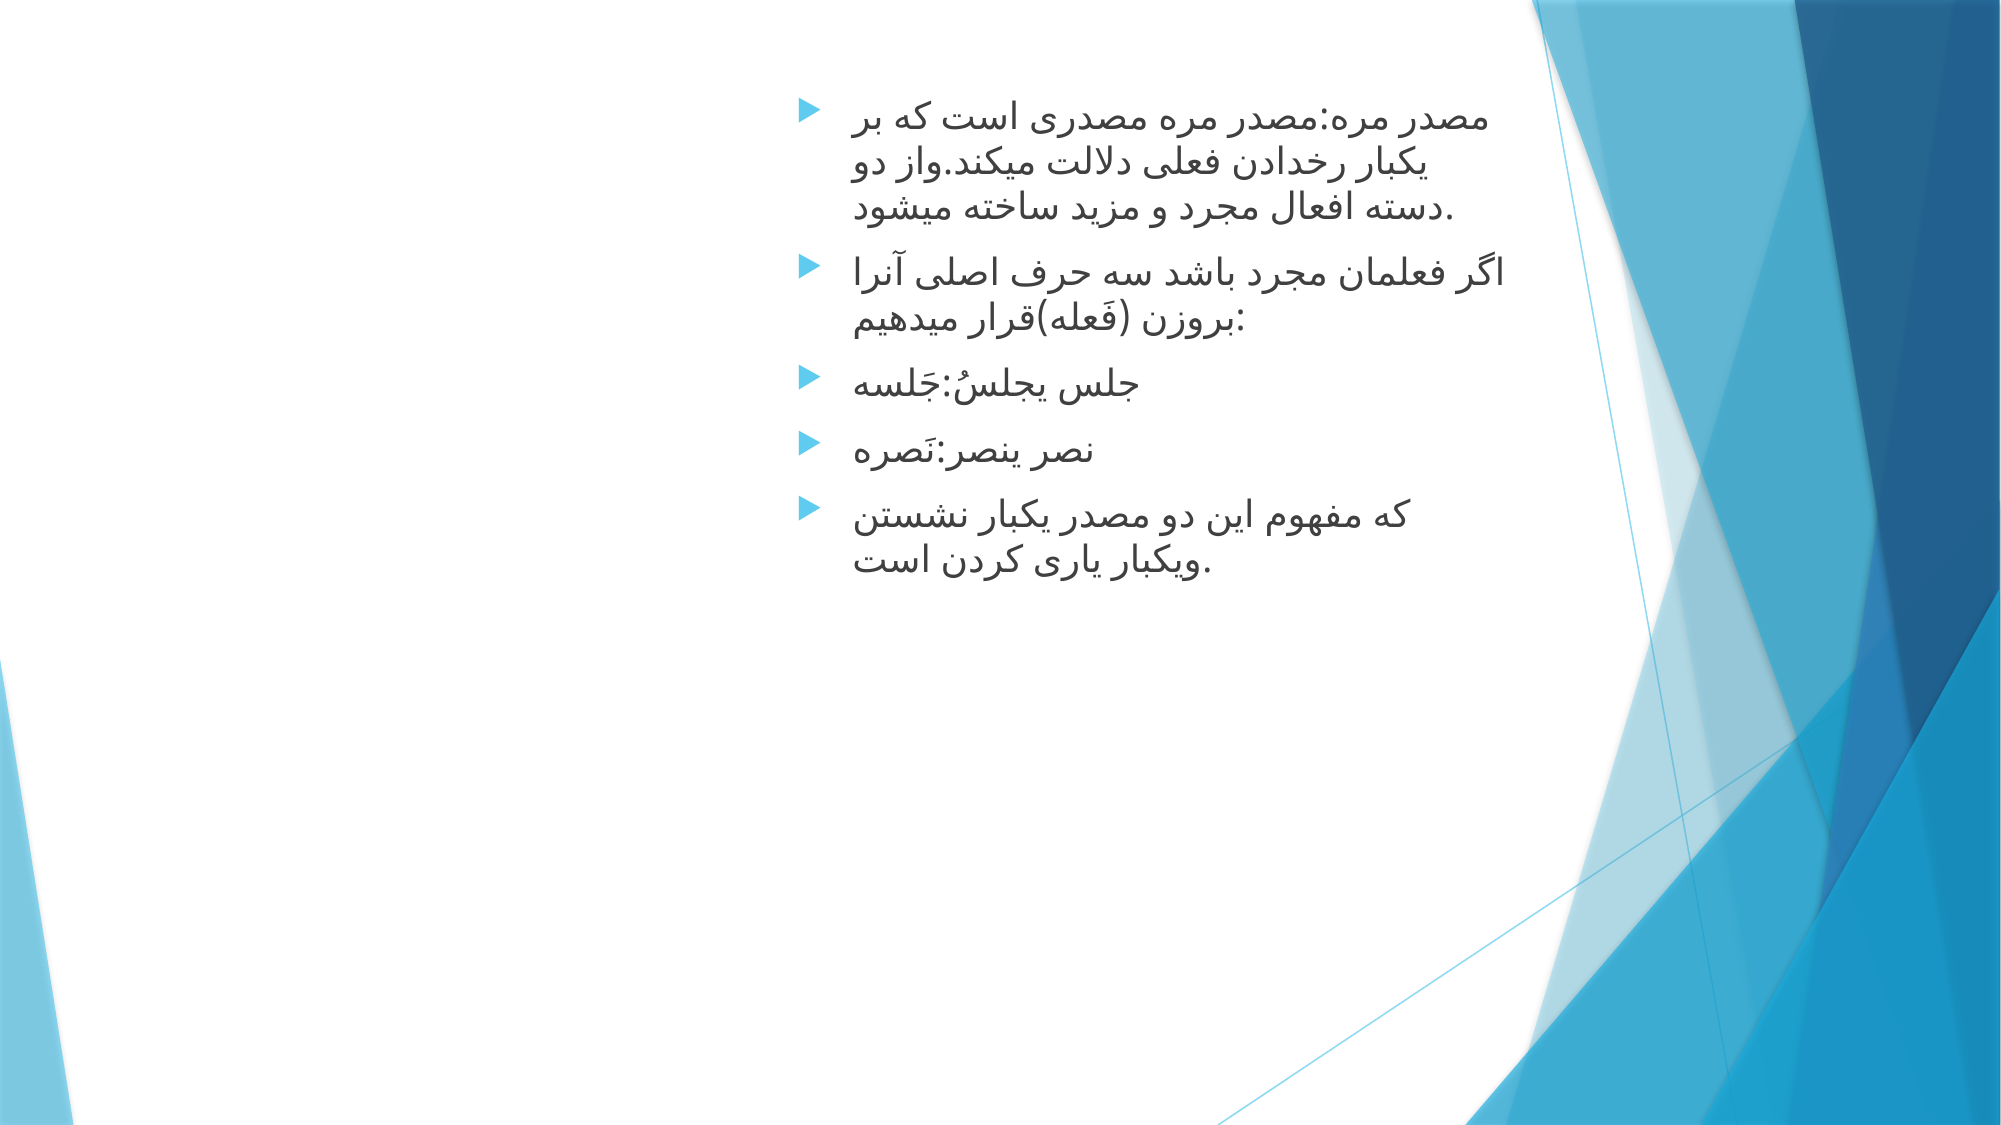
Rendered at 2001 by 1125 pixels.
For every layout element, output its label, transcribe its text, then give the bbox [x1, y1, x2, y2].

list مصدر مره:مصدر مره مصدری است که بر یکبار رخدادن فعلی دلالت میکند.واز دو دسته افعال مجرد و مزید ساخته میشود. اگر فعلمان مجرد باشد سه حرف اصلی آنرا بروزن (فَعله)قرار میدهیم: جلس یجلسُ:جَلسه نصر ینصر:نَصره که مفهوم این دو مصدر یکبار نشستن ویکبار یاری کردن است. [780, 84, 1522, 991]
